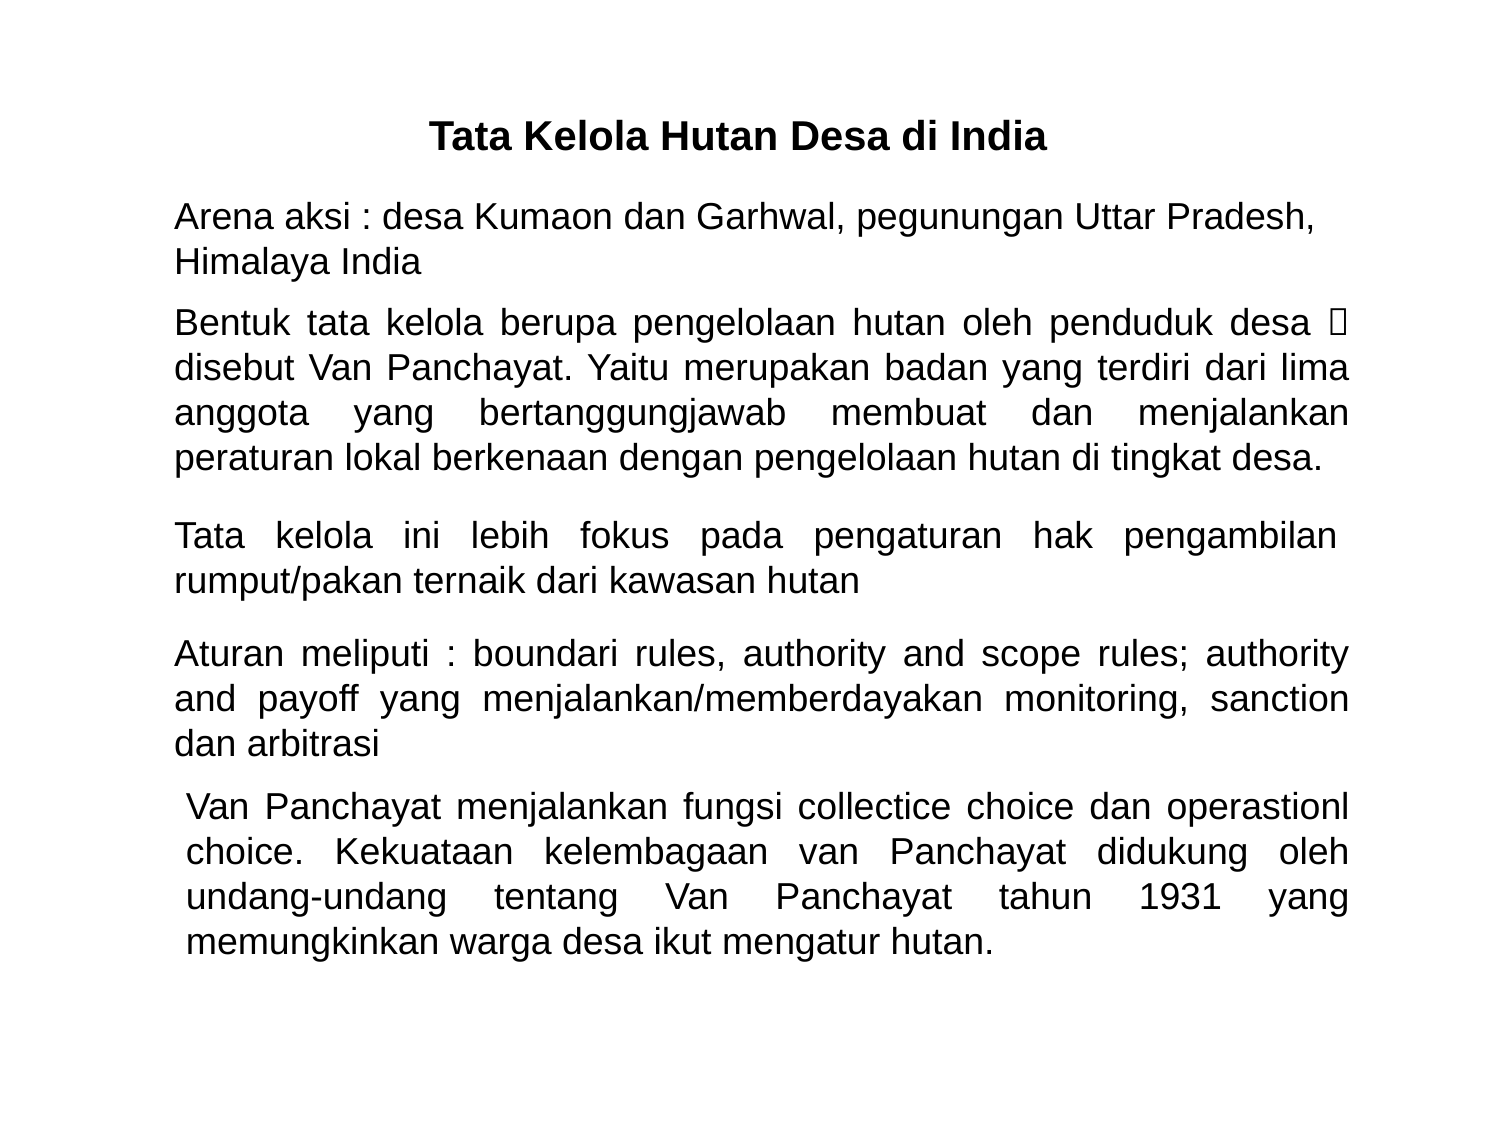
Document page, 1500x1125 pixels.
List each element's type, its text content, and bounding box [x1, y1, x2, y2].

text_box Tata Kelola Hutan Desa di India [407, 101, 1069, 167]
text_box Tata kelola ini lebih fokus pada pengaturan hak pengambilan rumput/pakan ternaik dari kawasan hutan [159, 503, 1353, 609]
text_box Van Panchayat menjalankan fungsi collectice choice dan operastionl choice. Kekuataan kelembagaan van Panchayat didukung oleh undang-undang tentang Van Panchayat tahun 1931 yang memungkinkan warga desa ikut mengatur hutan. [171, 774, 1365, 970]
text_box Arena aksi : desa Kumaon dan Garhwal, pegunungan Uttar Pradesh, Himalaya India [159, 184, 1400, 290]
text_box Bentuk tata kelola berupa pengelolaan hutan oleh penduduk desa  disebut Van Panchayat. Yaitu merupakan badan yang terdiri dari lima anggota yang bertanggungjawab membuat dan menjalankan peraturan lokal berkenaan dengan pengelolaan hutan di tingkat desa. [159, 290, 1365, 486]
text_box Aturan meliputi : boundari rules, authority and scope rules; authority and payoff yang menjalankan/memberdayakan monitoring, sanction dan arbitrasi [159, 621, 1365, 772]
